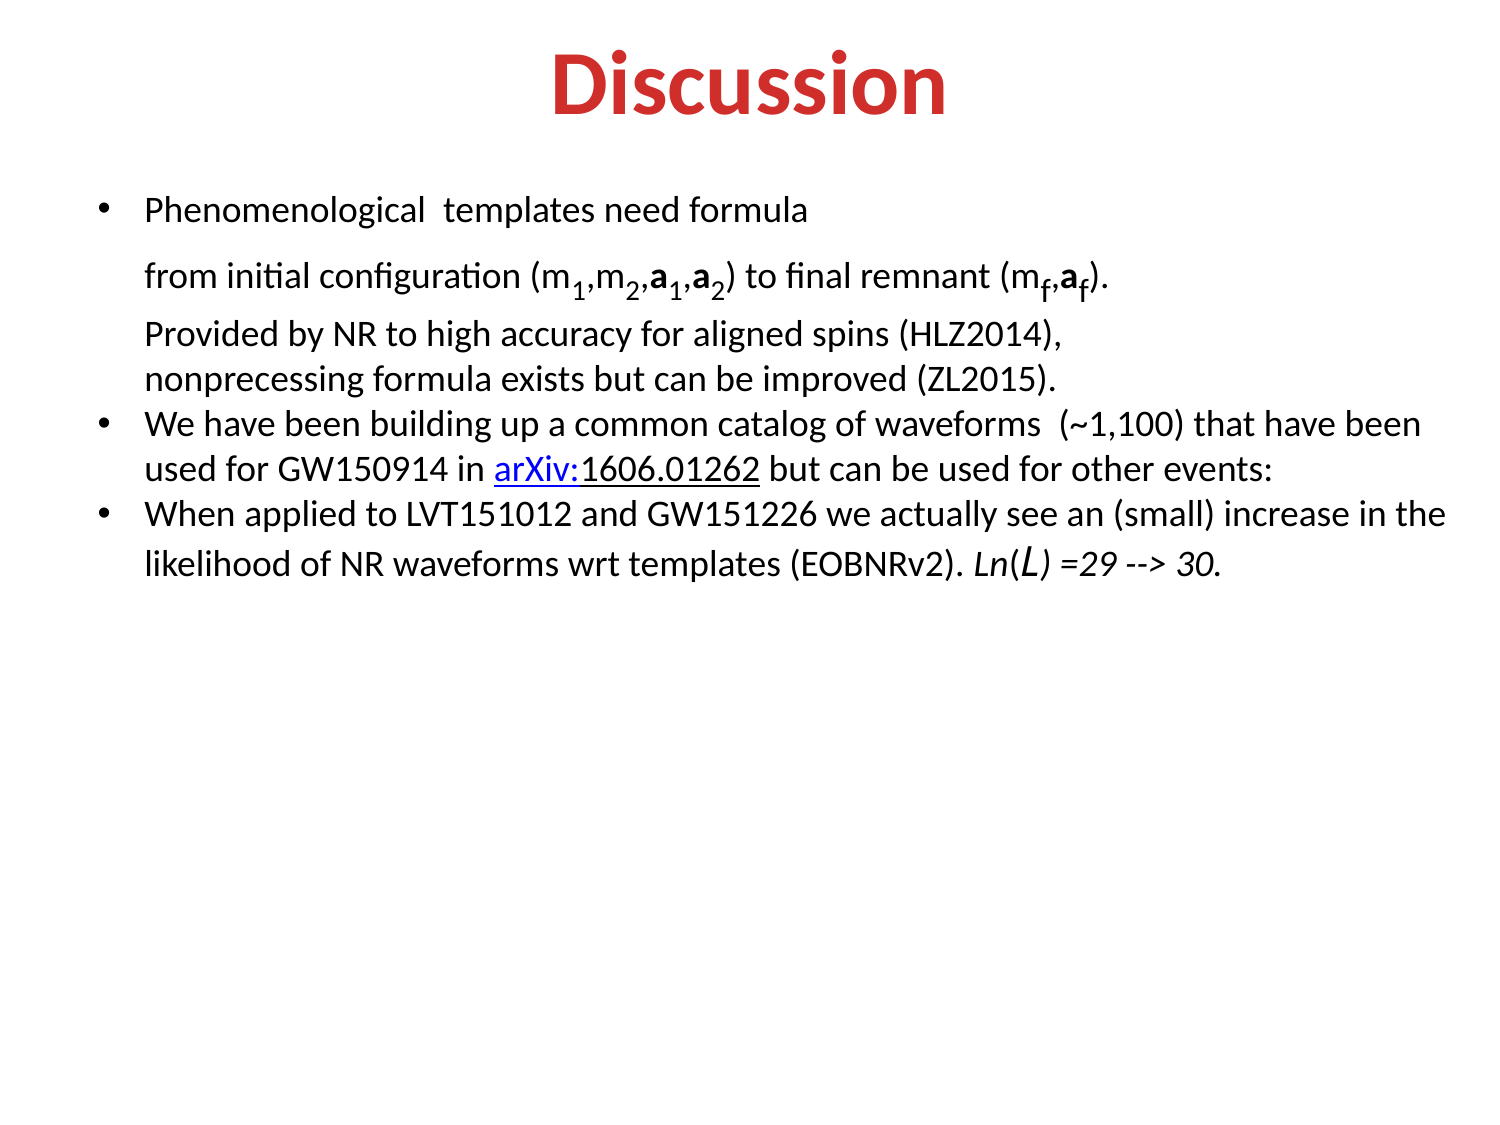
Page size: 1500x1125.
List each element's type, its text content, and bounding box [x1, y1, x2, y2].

title Discussion [75, 0, 1425, 156]
text_box Phenomenological templates need formula from initial configuration (m1,m2,a1,a2) to final remnant (mf,af). Provided by NR to high accuracy for aligned spins (HLZ2014), nonprecessing formula exists but can be improved (ZL2015). We have been building up a common catalog of waveforms (~1,100) that have been used for GW150914 in arXiv:1606.01262 but can be used for other events: When applied to LVT151012 and GW151226 we actually see an (small) increase in the likelihood of NR waveforms wrt templates (EOBNRv2). Ln(L) =29 --> 30. [82, 177, 1463, 637]
